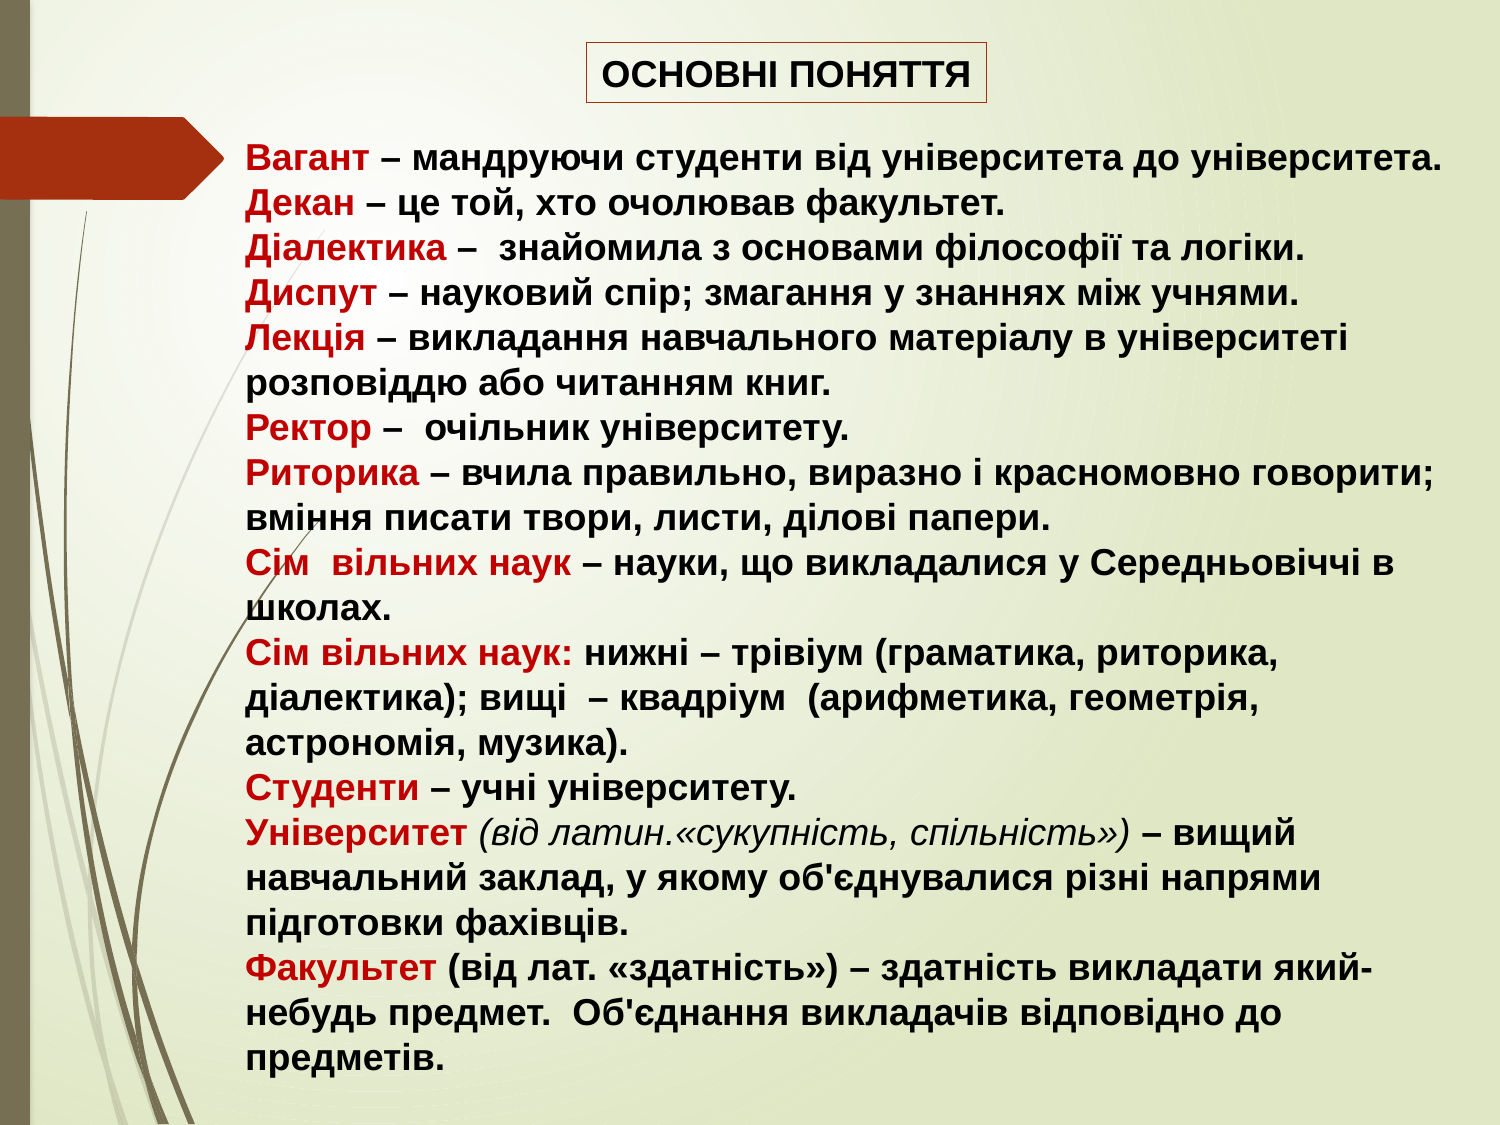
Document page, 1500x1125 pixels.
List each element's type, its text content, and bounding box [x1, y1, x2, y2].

text_box ОСНОВНІ ПОНЯТТЯ [586, 42, 987, 103]
text_box Вагант – мандруючи студенти від університета до університета. Декан – це той, хто очолював факультет. Діалектика – знайомила з основами філософії та логіки. Диспут – науковий спір; змагання у знаннях між учнями. Лекція – викладання навчального матеріалу в університеті розповіддю або читанням книг. Ректор – очільник університету. Риторика – вчила правильно, виразно і красномовно говорити; вміння писати твори, листи, ділові папери. Сім вільних наук – науки, що викладалися у Середньовіччі в школах. Сім вільних наук: нижні – трівіум (граматика, риторика, діалектика); вищі – квадріум (арифметика, геометрія, астрономія, музика). Студенти – учні університету. Університет (від латин.«сукупність, спільність») – вищий навчальний заклад, у якому об'єднувалися різні напрями підготовки фахівців. Факультет (від лат. «здатність») – здатність викладати який-небудь предмет. Об'єднання викладачів відповідно до предметів. [230, 125, 1500, 1086]
